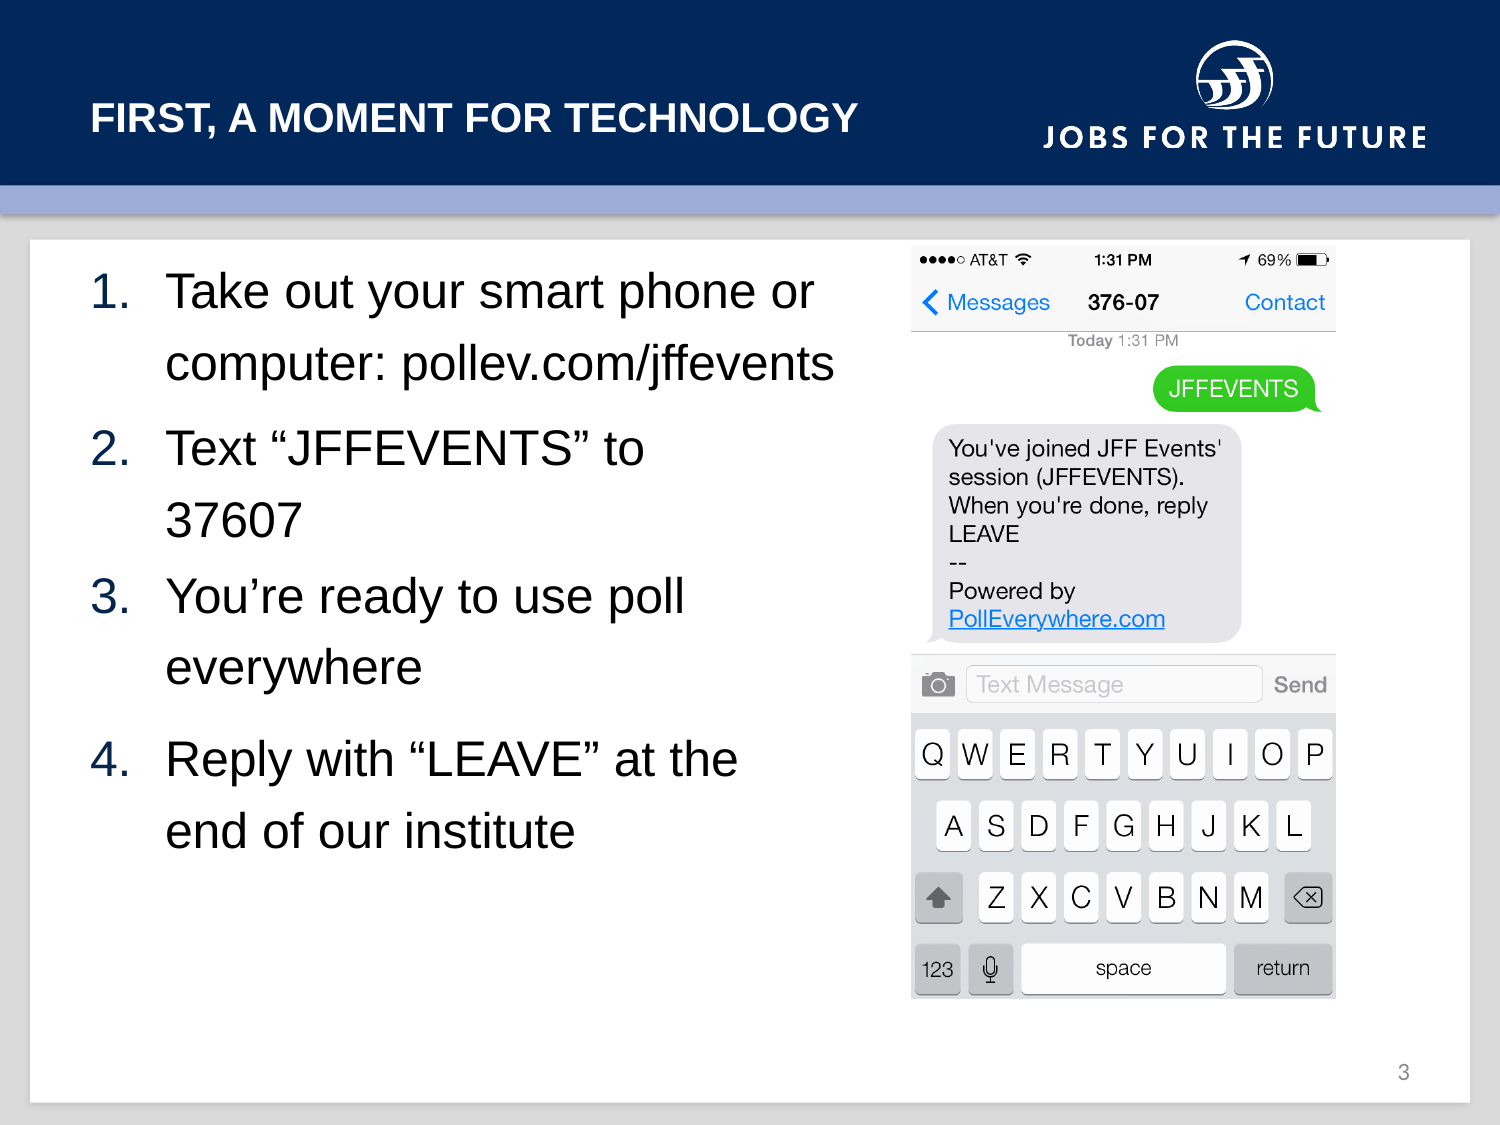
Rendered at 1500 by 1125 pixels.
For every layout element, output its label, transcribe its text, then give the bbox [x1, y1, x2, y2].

list Take out your smart phone or computer: pollev.com/jffevents [75, 239, 880, 420]
list Text “JFFEVENTS” to 37607 [75, 395, 776, 543]
list Reply with “LEAVE” at the end of our institute [75, 722, 776, 887]
picture [911, 245, 1336, 1000]
title FIRST, A MOMENT FOR TECHNOLOGY [75, 45, 1013, 188]
slide_number 3 [1074, 1040, 1425, 1101]
list You’re ready to use poll everywhere [75, 543, 776, 722]
